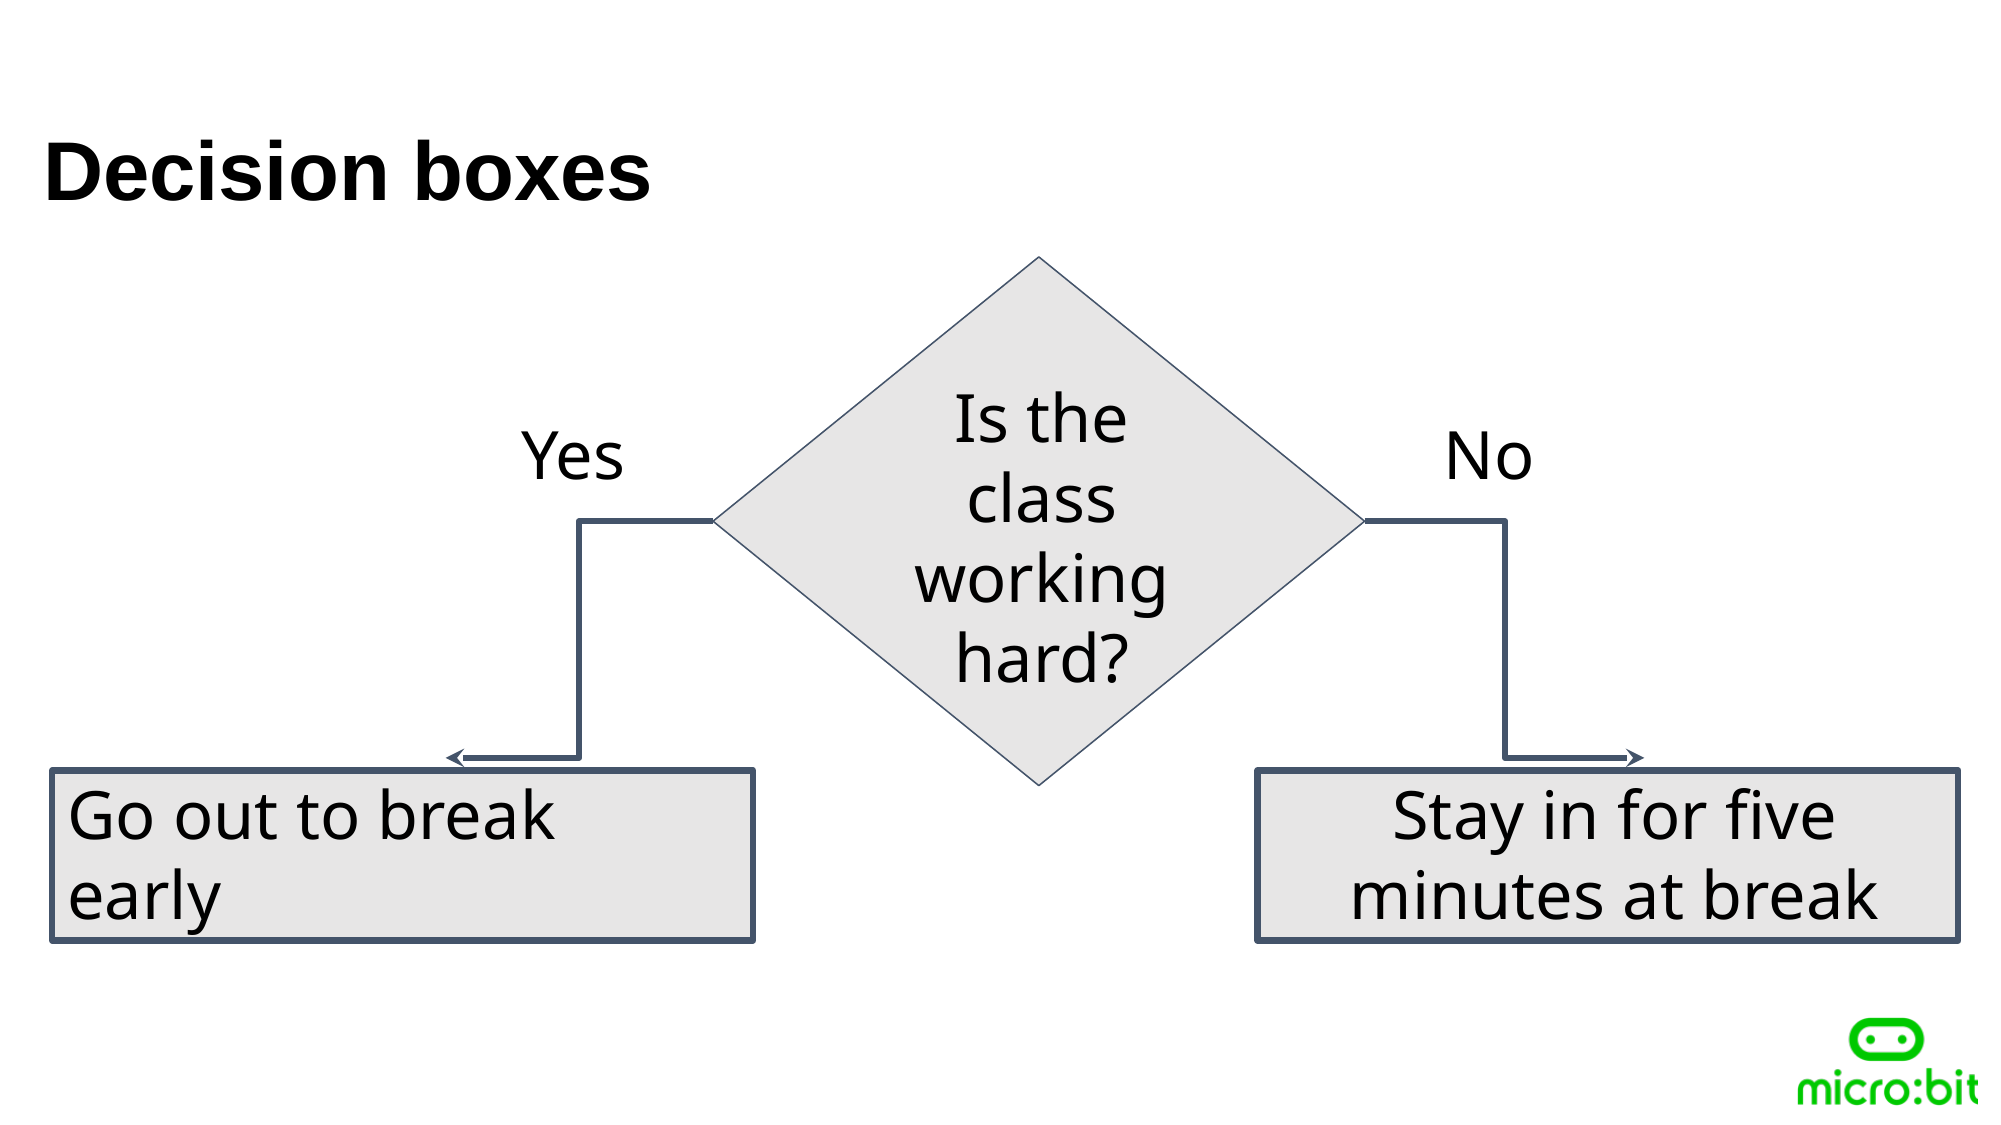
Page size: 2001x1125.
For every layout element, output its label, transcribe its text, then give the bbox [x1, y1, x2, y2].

picture [1797, 1017, 1978, 1106]
text_box Yes [506, 397, 650, 491]
text_box Decision boxes [28, 23, 1780, 847]
text_box Is the class working hard? [885, 360, 1199, 589]
text_box [1257, 770, 1959, 941]
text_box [445, 520, 714, 759]
text_box [911, 256, 1166, 360]
text_box [52, 770, 754, 941]
text_box Stay in for five minutes at break [1289, 757, 1941, 851]
text_box Go out to break early [52, 757, 738, 851]
text_box [714, 381, 1364, 786]
text_box No [1428, 397, 1572, 491]
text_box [1364, 520, 1645, 759]
